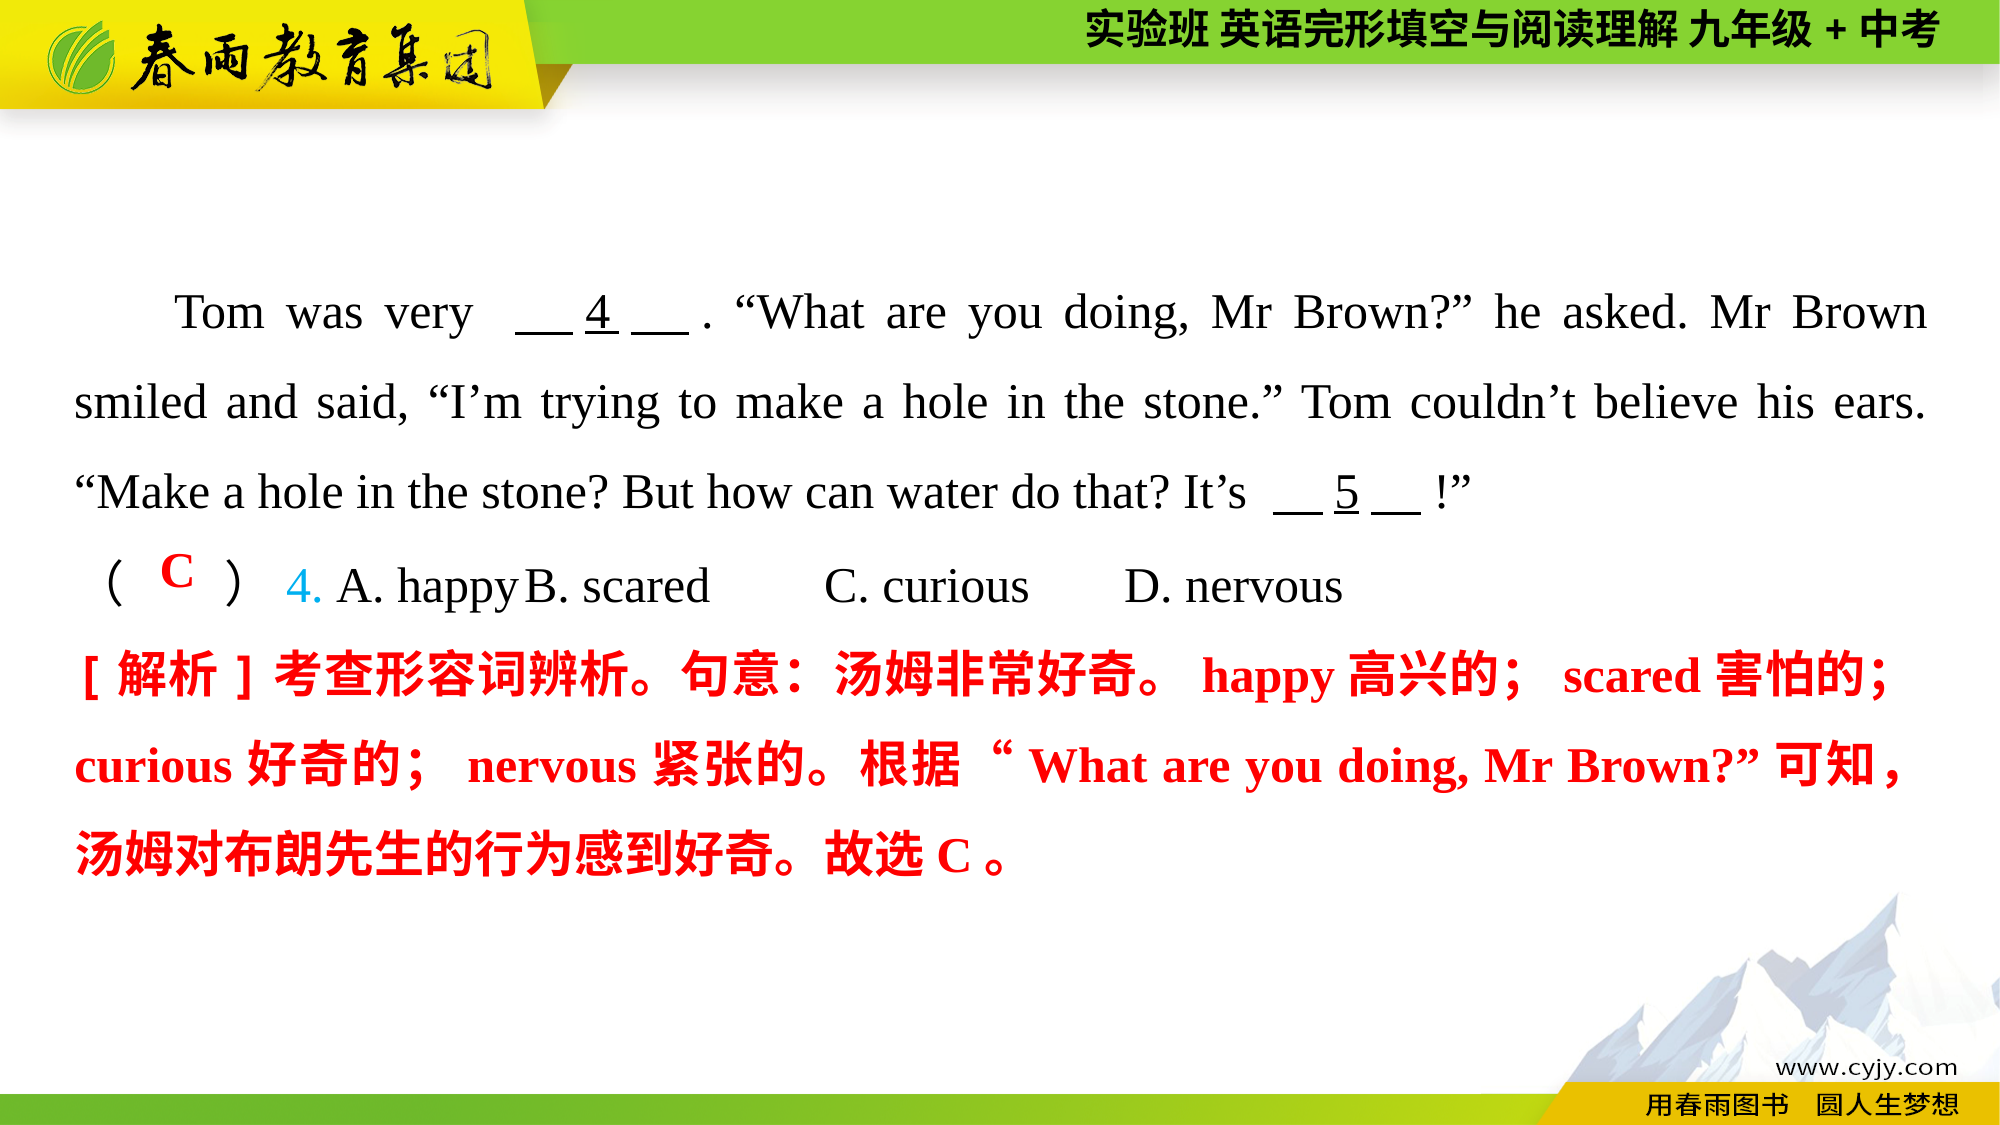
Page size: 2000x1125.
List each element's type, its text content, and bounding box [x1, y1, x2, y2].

list Tom was very 4 . “What are you doing, Mr Brown?” he asked. Mr Brown smiled and said, “I’m trying to make a hole in the stone.” Tom couldn’t believe his ears. “Make a hole in the stone? But how can water do that? It’s 5 !” [59, 240, 1944, 529]
text_box C [144, 529, 211, 605]
text_box （ ）4. A. happy B. scared C. curious D. nervous [59, 529, 1944, 621]
picture [0, 0, 2000, 1125]
text_box [解析]考查形容词辨析。句意：汤姆非常好奇。happy高兴的；scared害怕的；curious好奇的；nervous紧张的。根据“What are you doing, Mr Brown?”可知，汤姆对布朗先生的行为感到好奇。故选C。 [59, 621, 1944, 891]
